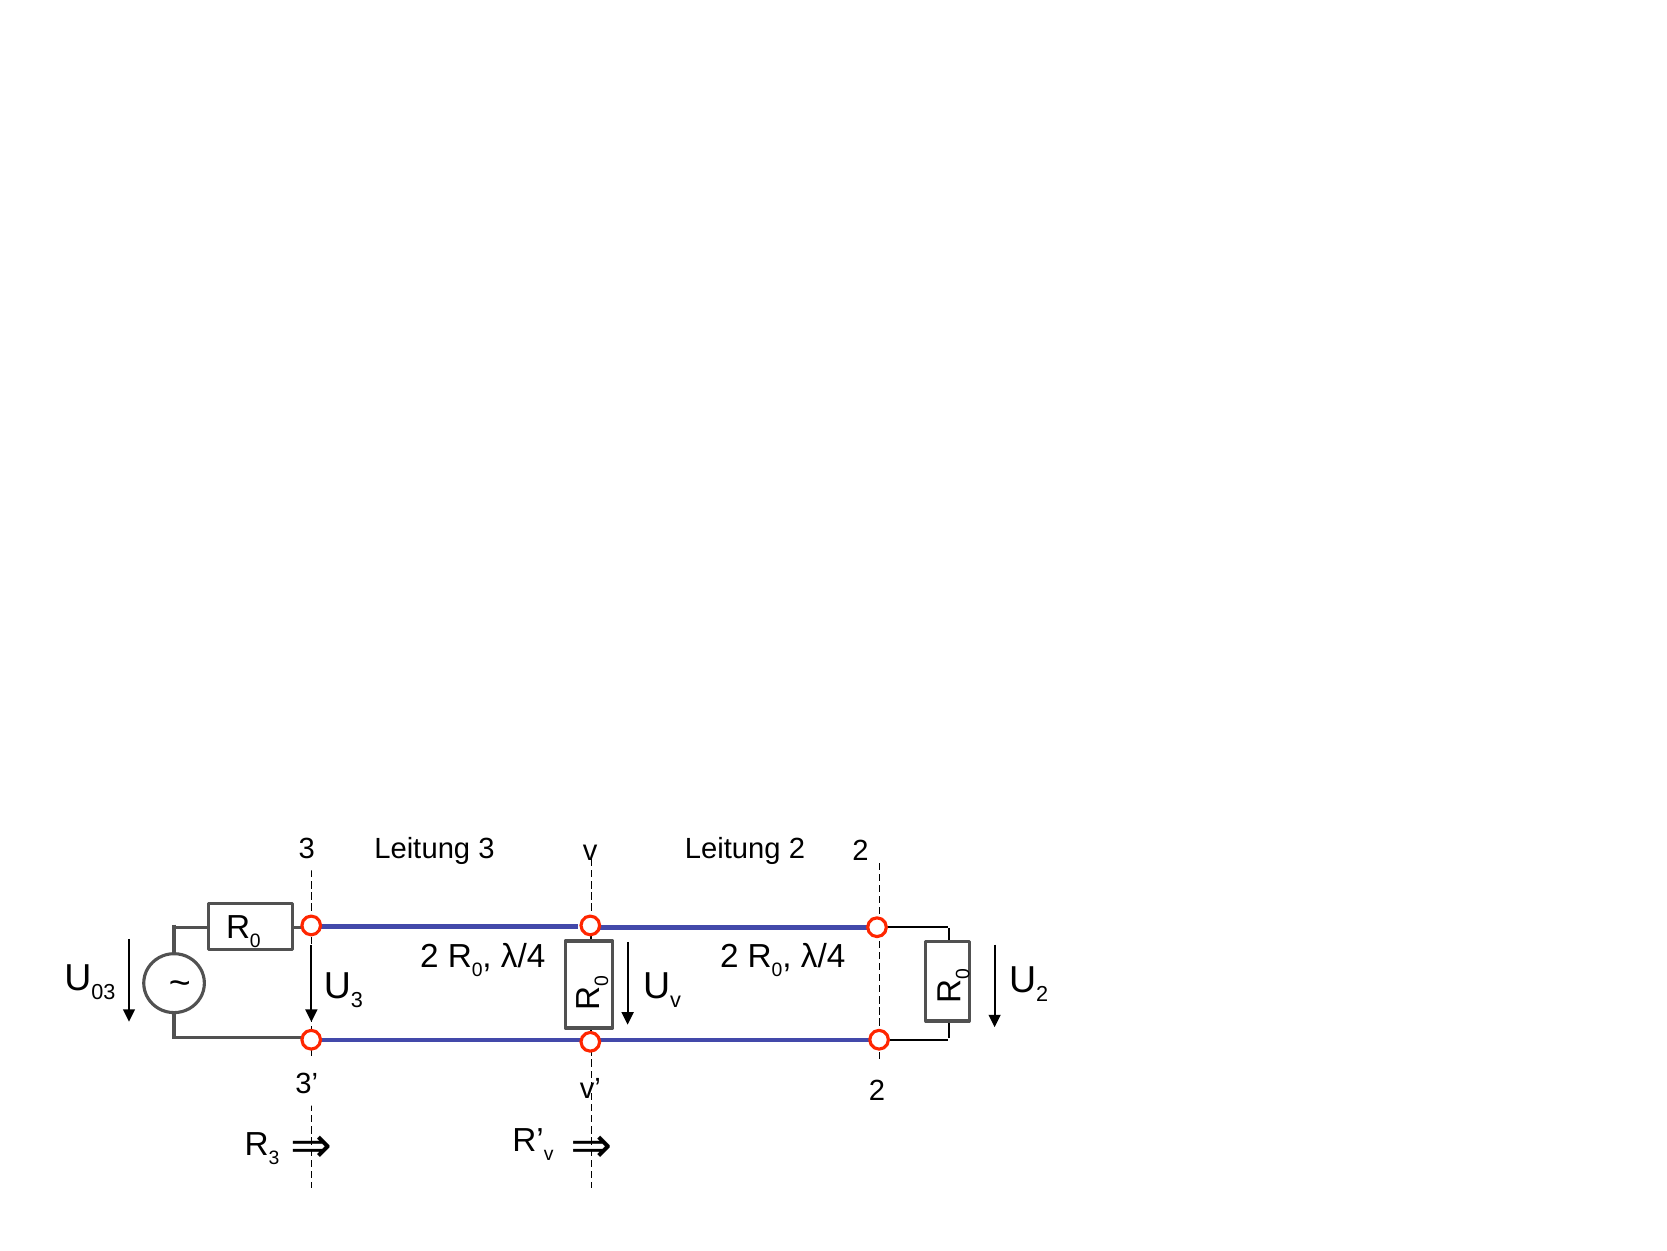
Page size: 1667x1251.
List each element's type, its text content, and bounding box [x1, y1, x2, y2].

text_box Uv [628, 952, 741, 1035]
text_box R3 [229, 1113, 281, 1177]
text_box ⇒ [562, 1104, 621, 1181]
text_box 2 [860, 1062, 894, 1115]
text_box v’ [573, 1062, 608, 1104]
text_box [906, 948, 992, 1009]
text_box 3’ [289, 1058, 325, 1104]
text_box [305, 944, 318, 1022]
text_box [580, 1032, 600, 1052]
text_box R’v [497, 1109, 584, 1173]
text_box Leitung 3 [367, 822, 502, 871]
text_box ~ [162, 949, 193, 999]
text_box ⇒ [281, 1104, 341, 1181]
text_box [869, 1030, 889, 1050]
text_box v [576, 824, 605, 873]
text_box [162, 960, 205, 1013]
text_box [867, 917, 887, 937]
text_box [543, 948, 637, 1015]
text_box U3 [308, 952, 422, 1035]
text_box [301, 1031, 321, 1050]
text_box 2 R0, λ/4 [704, 925, 861, 989]
text_box 3 [292, 822, 322, 871]
text_box [988, 1014, 994, 1026]
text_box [208, 896, 298, 960]
text_box 2 R0, λ/4 [405, 927, 561, 989]
text_box [305, 916, 321, 935]
text_box U03 [49, 944, 162, 1028]
text_box Leitung 2 [678, 822, 812, 871]
text_box U2 [994, 946, 1107, 1030]
text_box 2 [845, 824, 875, 873]
text_box [122, 938, 136, 1022]
text_box [580, 916, 600, 935]
